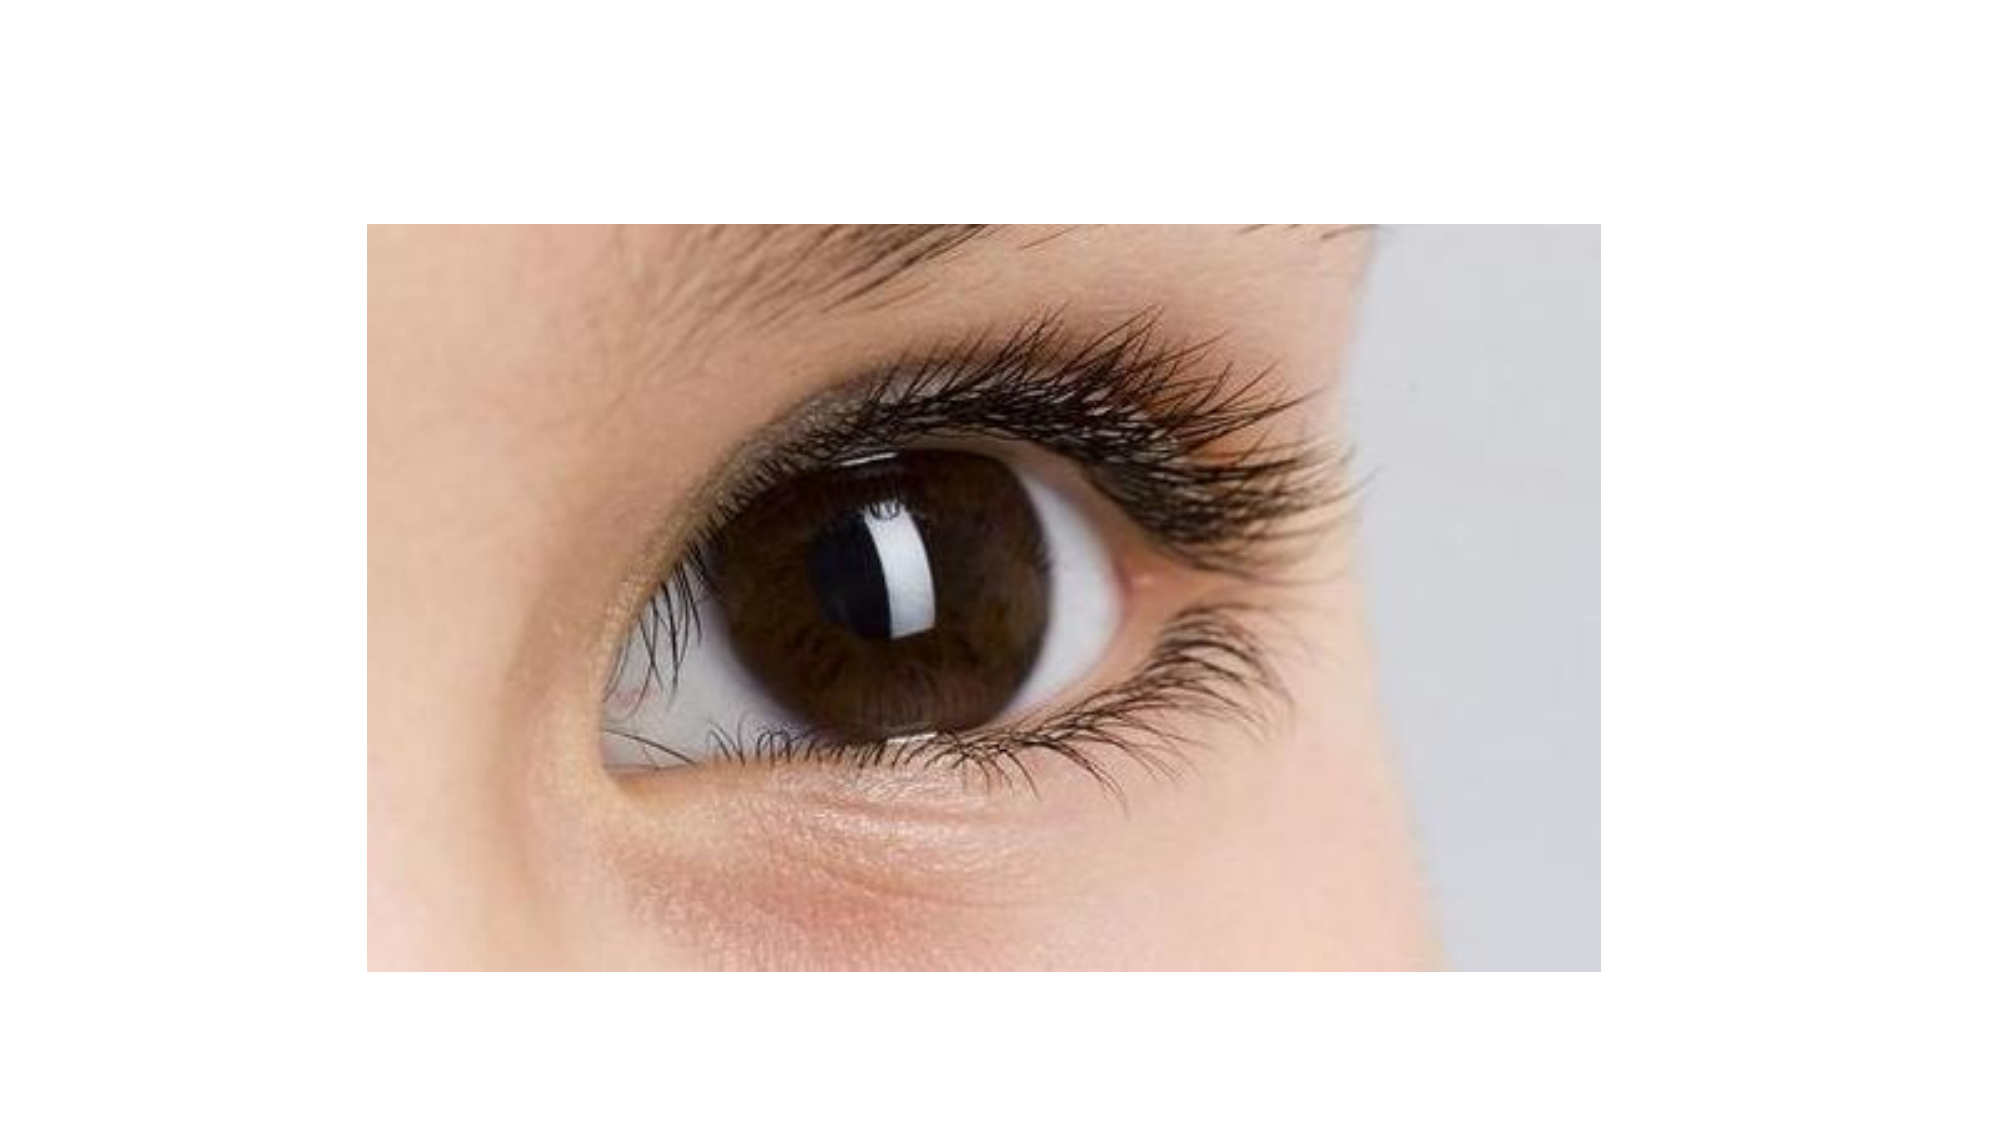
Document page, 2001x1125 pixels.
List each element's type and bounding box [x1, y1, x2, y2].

picture [367, 224, 1601, 972]
